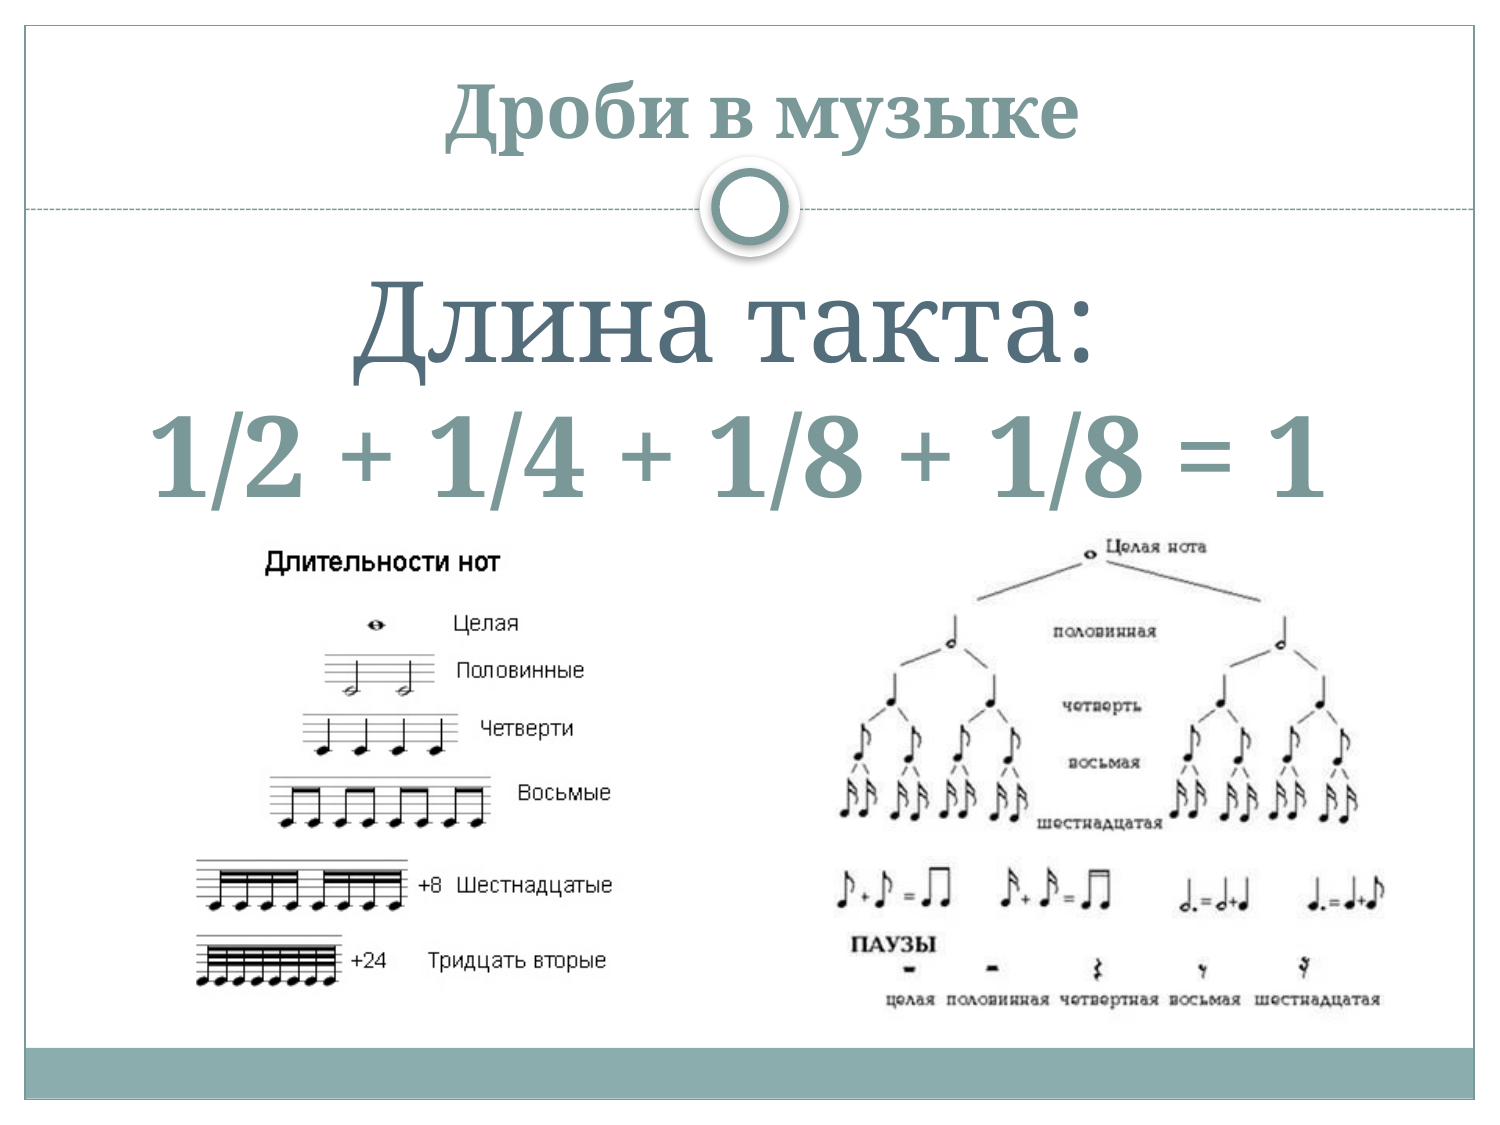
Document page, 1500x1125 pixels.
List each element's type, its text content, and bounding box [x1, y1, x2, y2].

picture [808, 531, 1419, 1024]
title Длина такта: 1/2 + 1/4 + 1/8 + 1/8 = 1 [41, 297, 1439, 528]
picture [159, 515, 629, 1034]
text_box Дроби в музыке [88, 42, 1439, 161]
